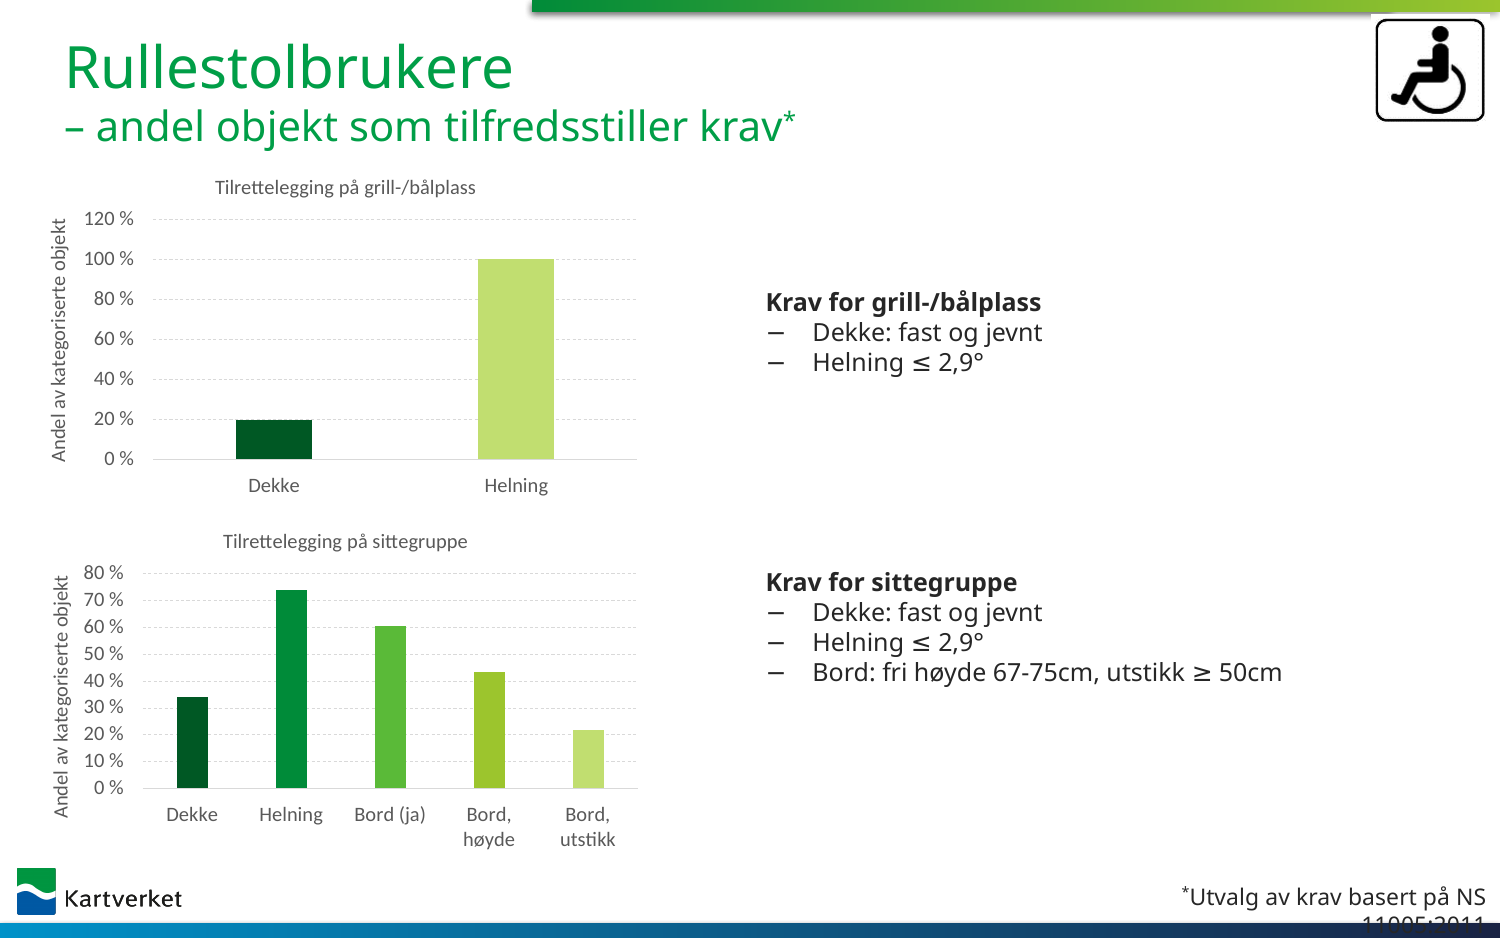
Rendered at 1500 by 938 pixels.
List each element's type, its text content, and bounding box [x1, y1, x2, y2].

picture [41, 520, 650, 859]
text_box Krav for sittegruppe Dekke: fast og jevnt Helning ≤ 2,9° Bord: fri høyde 67-75cm, utstikk ≥ 50cm [750, 559, 1500, 694]
text_box Rullestolbrukere – andel objekt som tilfredsstiller krav* [49, 14, 1431, 158]
text_box Krav for grill-/bålplass Dekke: fast og jevnt Helning ≤ 2,9° [750, 279, 1452, 384]
text_box *Utvalg av krav basert på NS 11005:2011 [1068, 873, 1500, 938]
picture [41, 166, 650, 505]
picture [1371, 13, 1491, 127]
